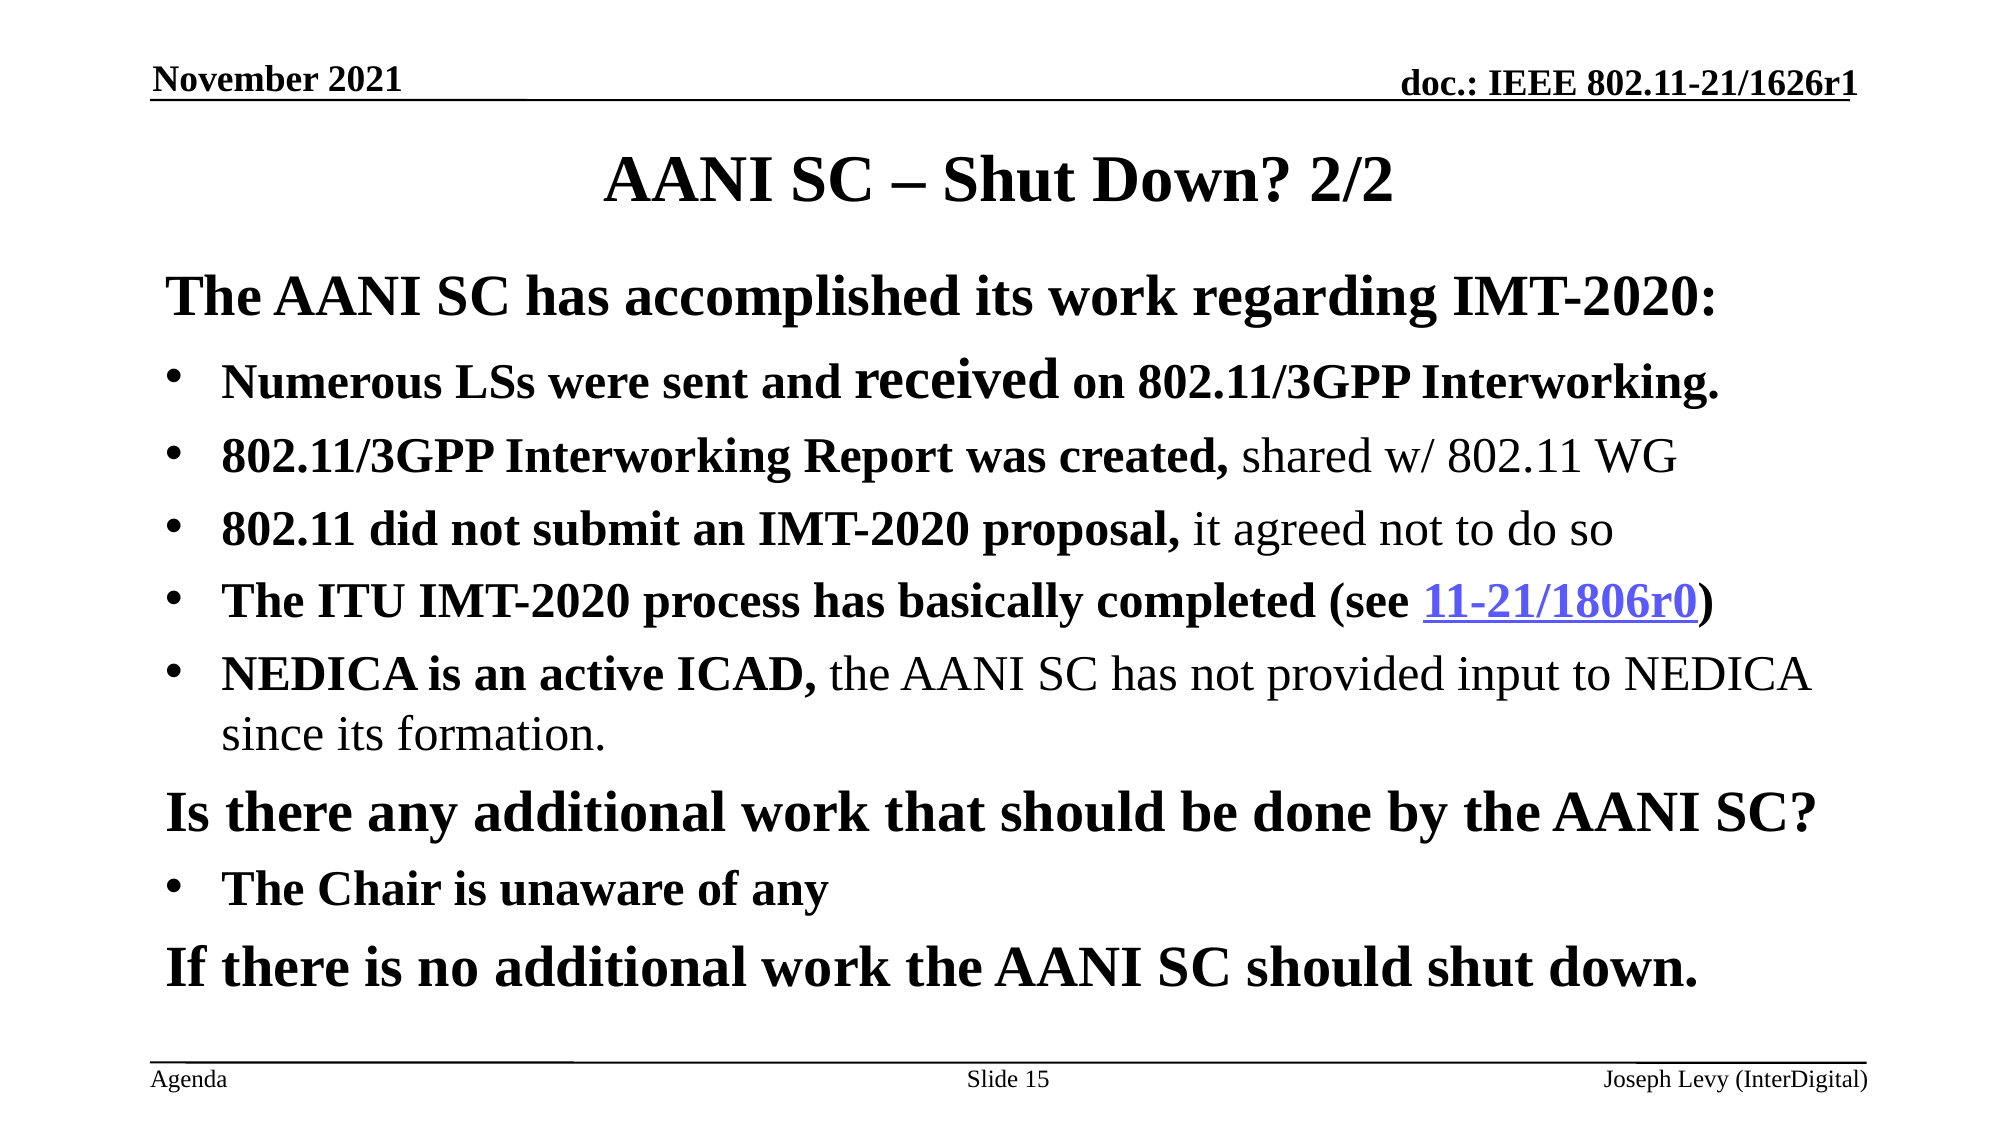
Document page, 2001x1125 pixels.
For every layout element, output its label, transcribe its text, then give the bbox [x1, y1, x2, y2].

list The AANI SC has accomplished its work regarding IMT-2020: Numerous LSs were sent and received on 802.11/3GPP Interworking. 802.11/3GPP Interworking Report was created, shared w/ 802.11 WG 802.11 did not submit an IMT-2020 proposal, it agreed not to do so The ITU IMT-2020 process has basically completed (see 11-21/1806r0) NEDICA is an active ICAD, the AANI SC has not provided input to NEDICA since its formation. Is there any additional work that should be done by the AANI SC? The Chair is unaware of any If there is no additional work the AANI SC should shut down. [149, 249, 1850, 1000]
title AANI SC – Shut Down? 2/2 [149, 112, 1850, 238]
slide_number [152, 54, 563, 100]
slide_number Slide 15 [950, 1061, 1067, 1123]
footer Joseph Levy (InterDigital) [1171, 1061, 1869, 1093]
